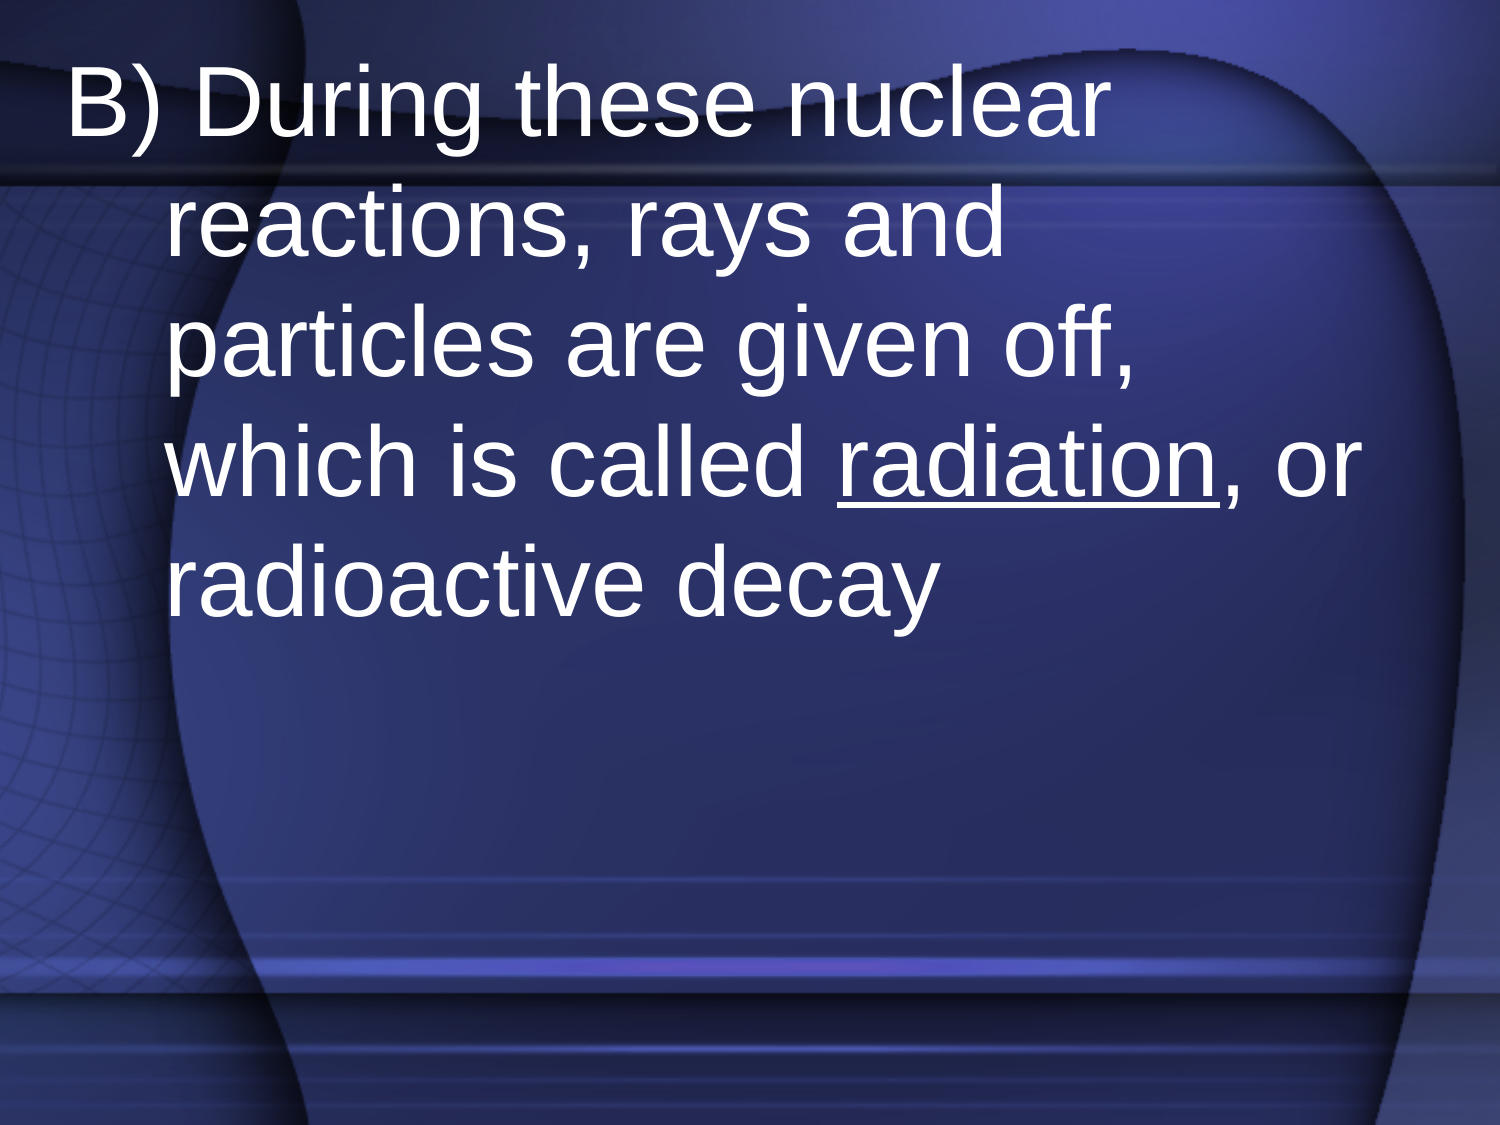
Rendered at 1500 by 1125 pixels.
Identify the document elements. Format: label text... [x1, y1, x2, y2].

text_box B) During these nuclear reactions, rays and particles are given off, which is called radiation, or radioactive decay [49, 29, 1413, 644]
picture [0, 0, 1500, 1125]
